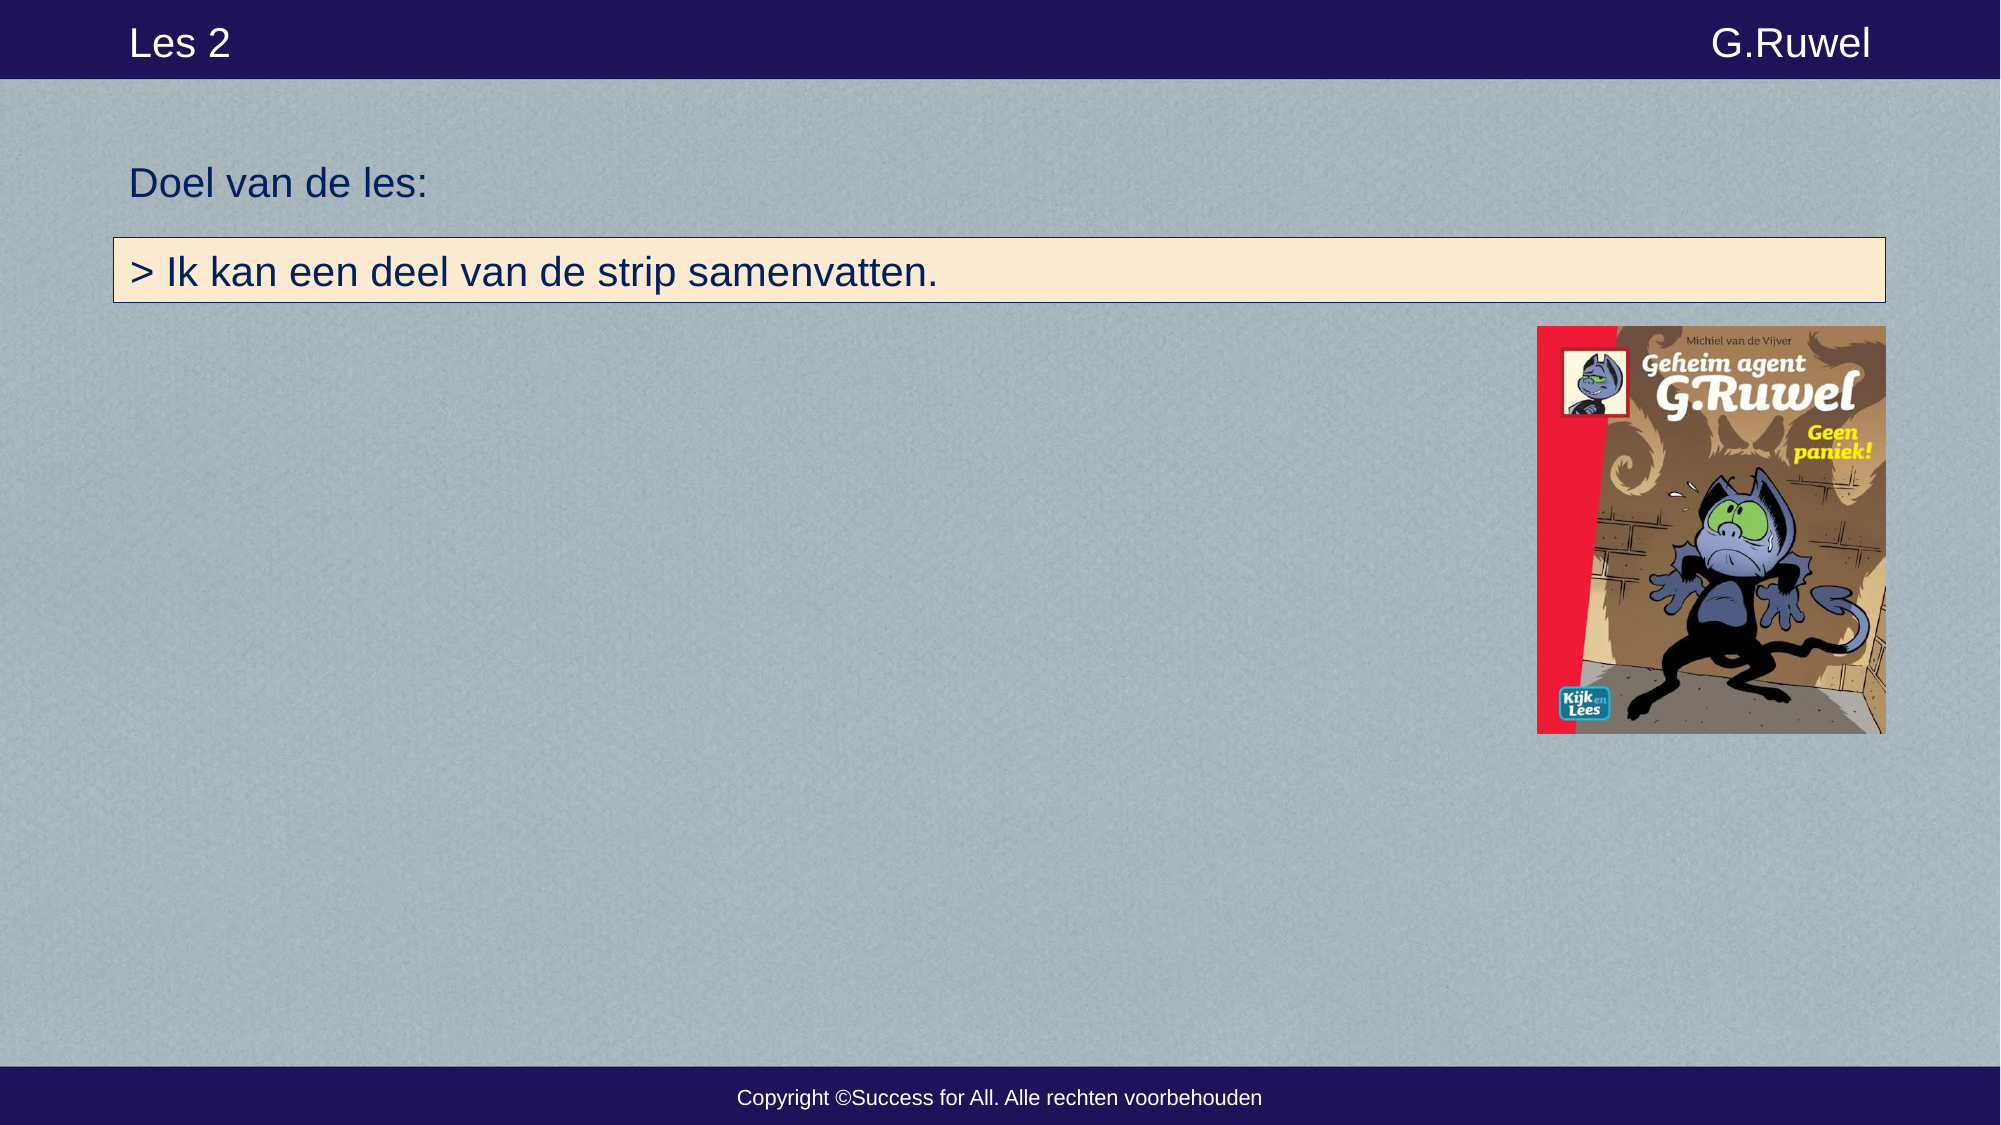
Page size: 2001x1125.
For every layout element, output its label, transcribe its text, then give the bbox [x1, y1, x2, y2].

text_box G.Ruwel [999, 8, 1886, 73]
text_box Doel van de les: [113, 148, 1635, 214]
text_box Copyright ©Success for All. Alle rechten voorbehouden [0, 1076, 2000, 1125]
text_box Les 2 [114, 8, 354, 73]
picture [0, 0, 2001, 1125]
text_box > Ik kan een deel van de strip samenvatten. [113, 237, 1886, 303]
